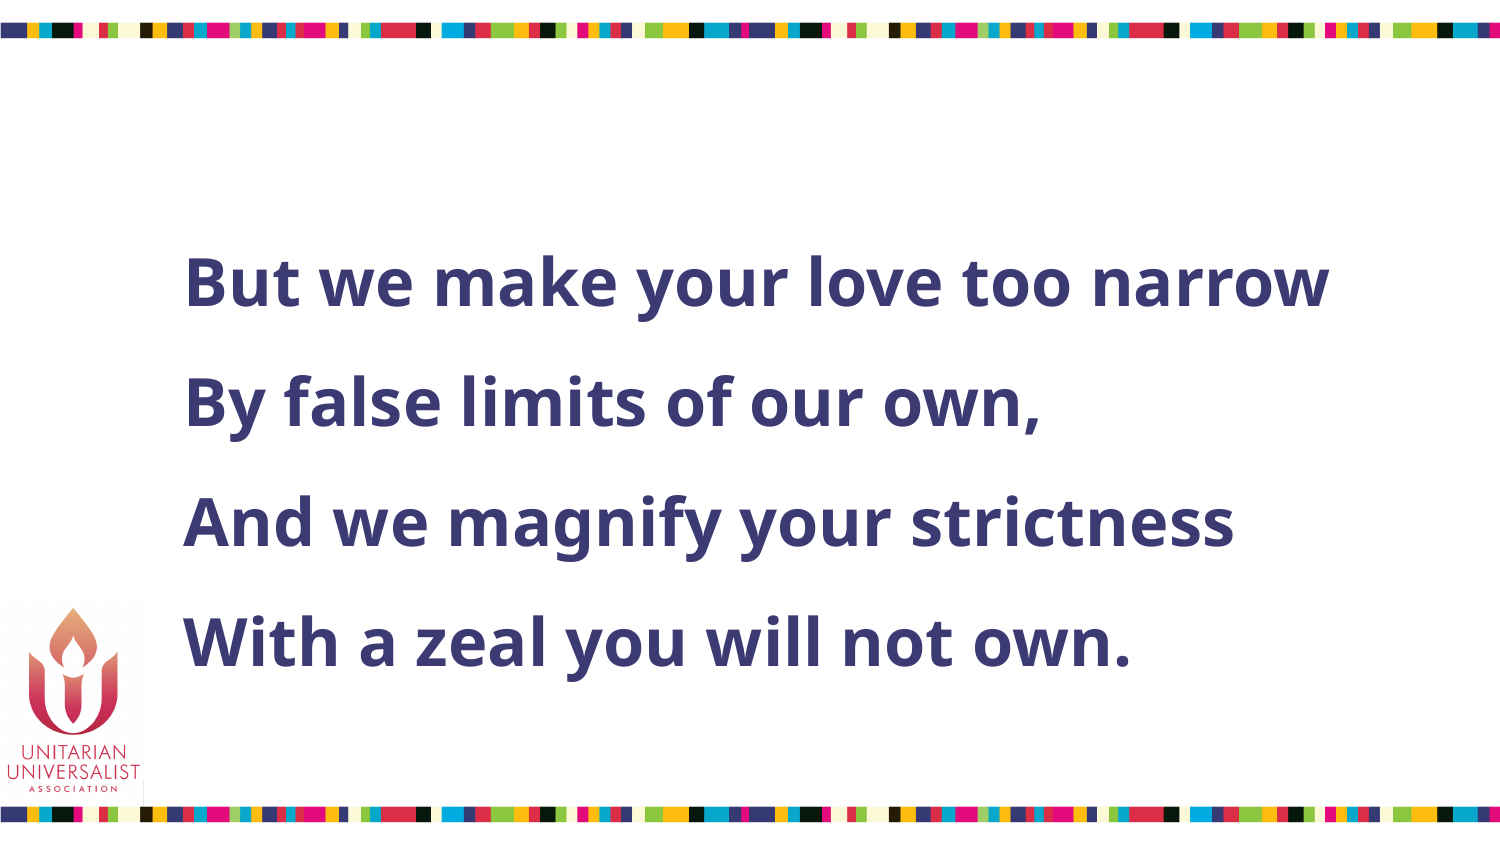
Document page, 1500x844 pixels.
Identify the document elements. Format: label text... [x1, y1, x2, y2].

picture [0, 22, 1500, 40]
picture [0, 600, 1500, 824]
text_box But we make your love too narrow By false limits of our own, And we magnify your strictness With a zeal you will not own. [168, 184, 1421, 695]
